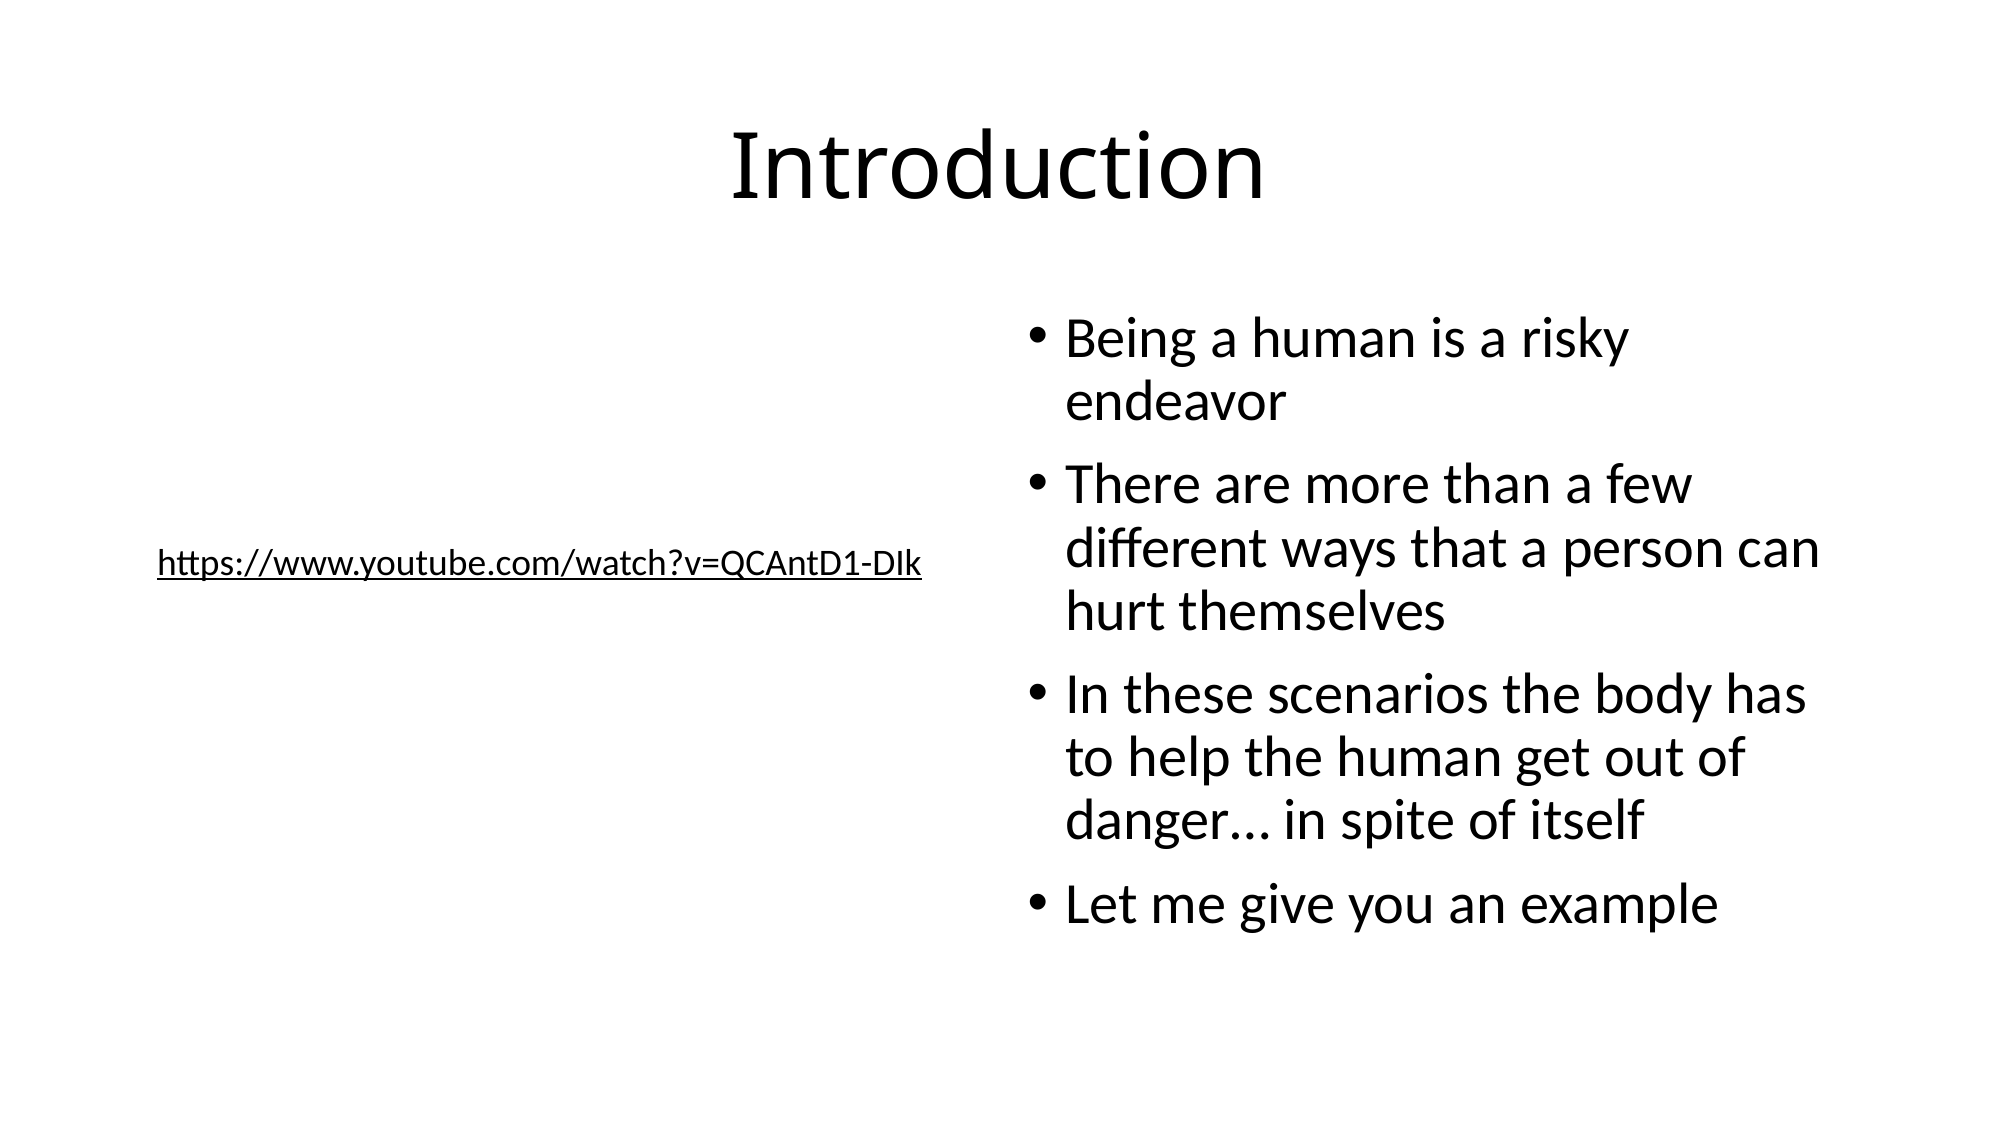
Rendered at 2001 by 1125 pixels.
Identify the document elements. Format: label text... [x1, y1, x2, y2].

title Introduction [137, 59, 1863, 278]
text_box https://www.youtube.com/watch?v=QCAntD1-DIk [142, 530, 946, 590]
list Being a human is a risky endeavor There are more than a few different ways that a person can hurt themselves In these scenarios the body has to help the human get out of danger… in spite of itself Let me give you an example [1012, 299, 1863, 1014]
